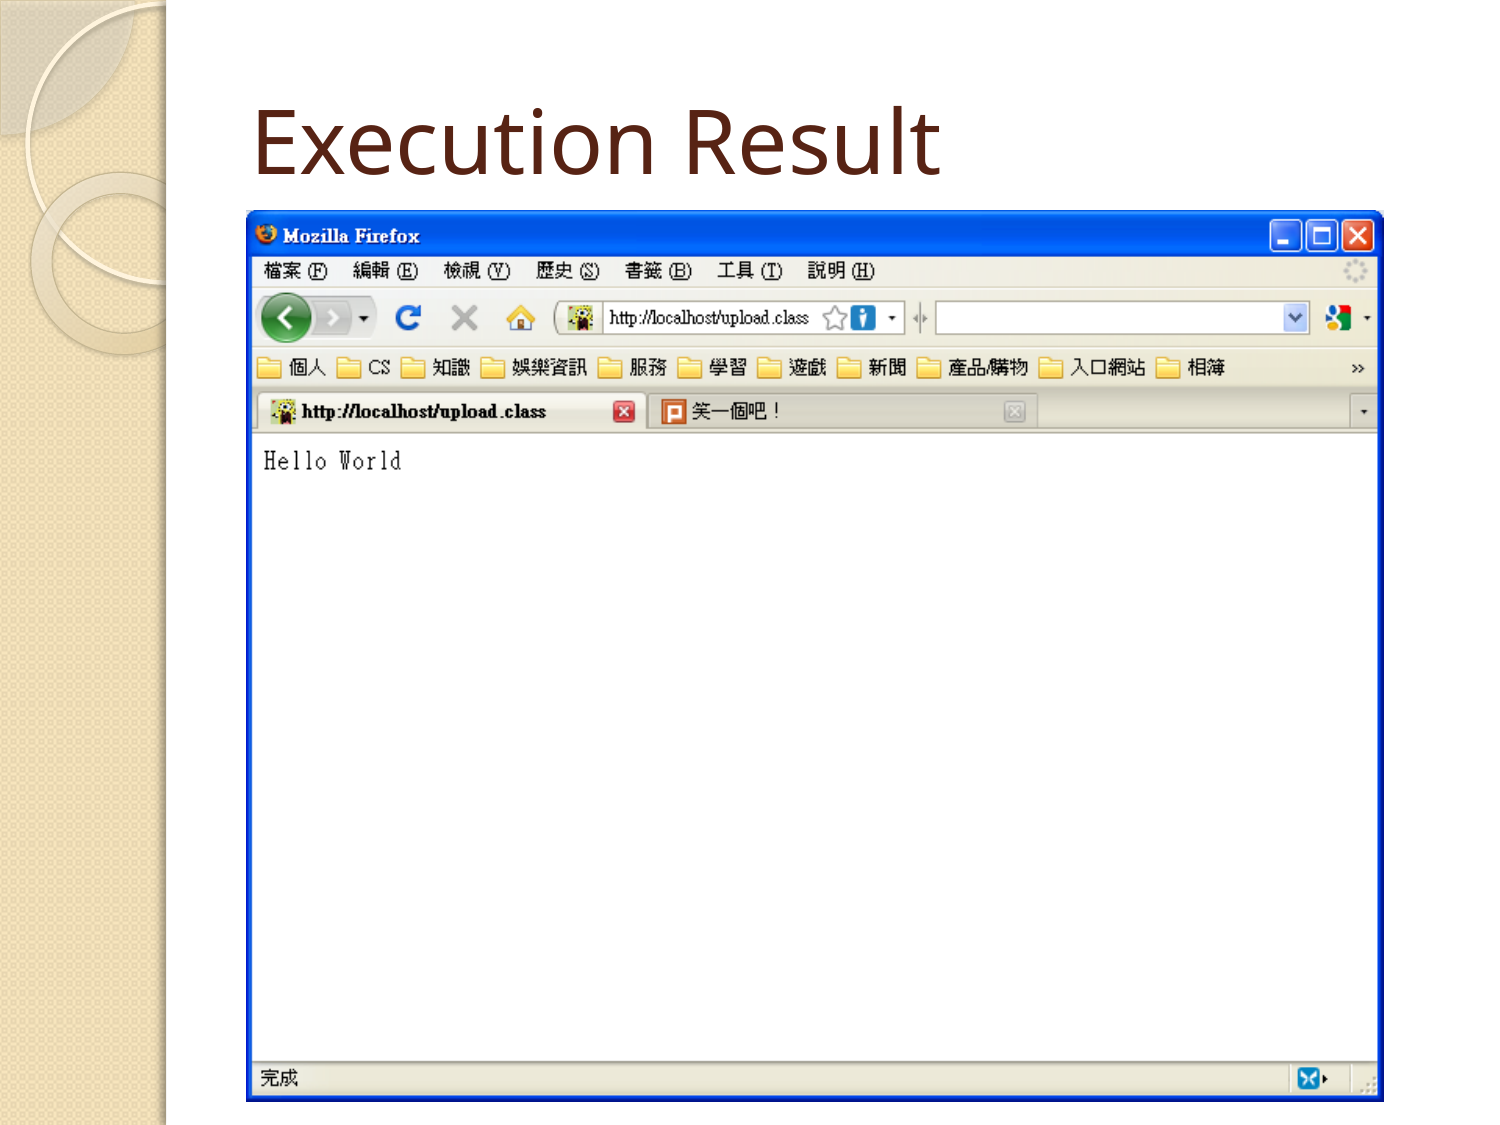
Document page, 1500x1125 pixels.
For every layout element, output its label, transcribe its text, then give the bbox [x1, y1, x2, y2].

title Execution Result [235, 45, 1466, 233]
picture [245, 210, 1384, 1102]
